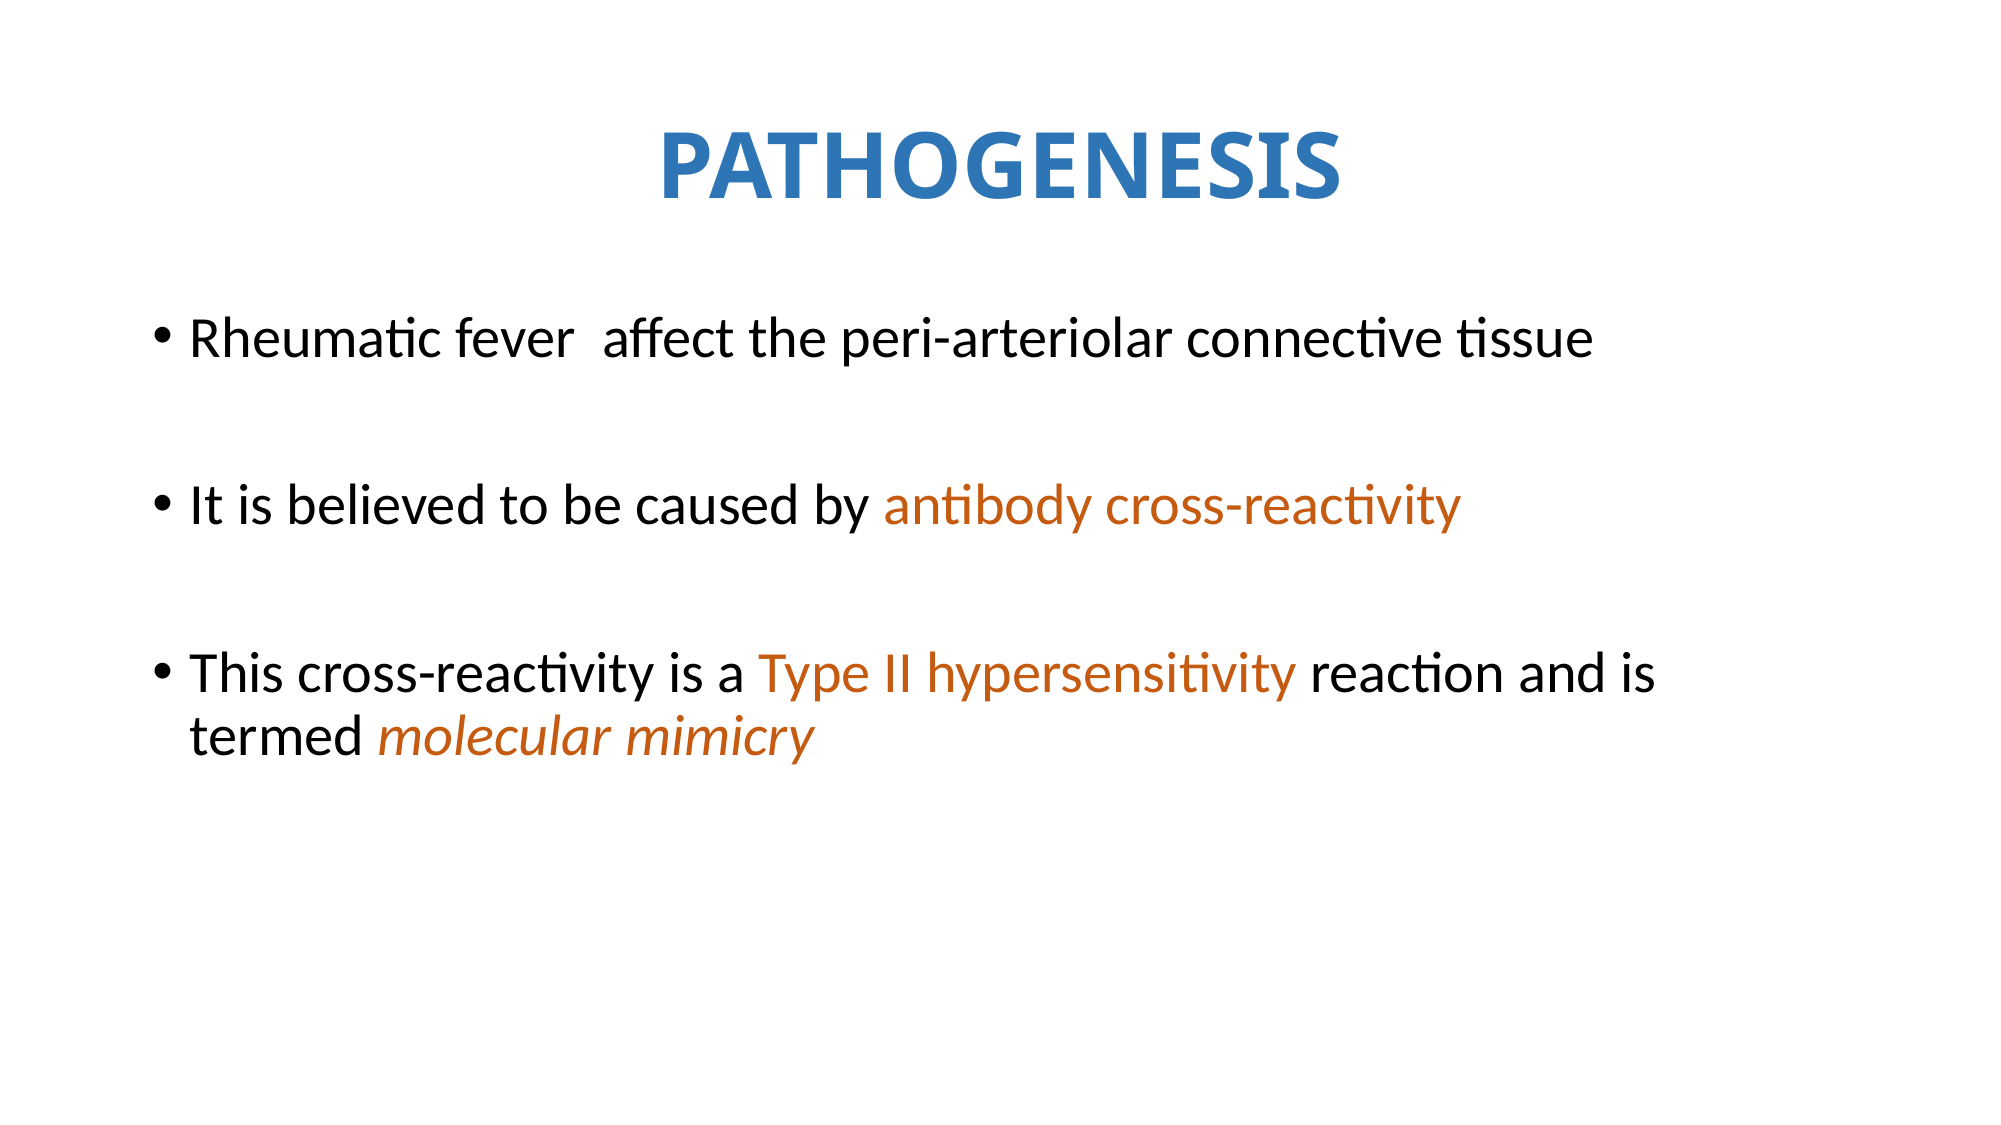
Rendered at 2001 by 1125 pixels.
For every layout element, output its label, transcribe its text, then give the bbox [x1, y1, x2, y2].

title PATHOGENESIS [137, 59, 1863, 278]
list Rheumatic fever affect the peri-arteriolar connective tissue It is believed to be caused by antibody cross-reactivity This cross-reactivity is a Type II hypersensitivity reaction and is termed molecular mimicry [137, 299, 1863, 1014]
